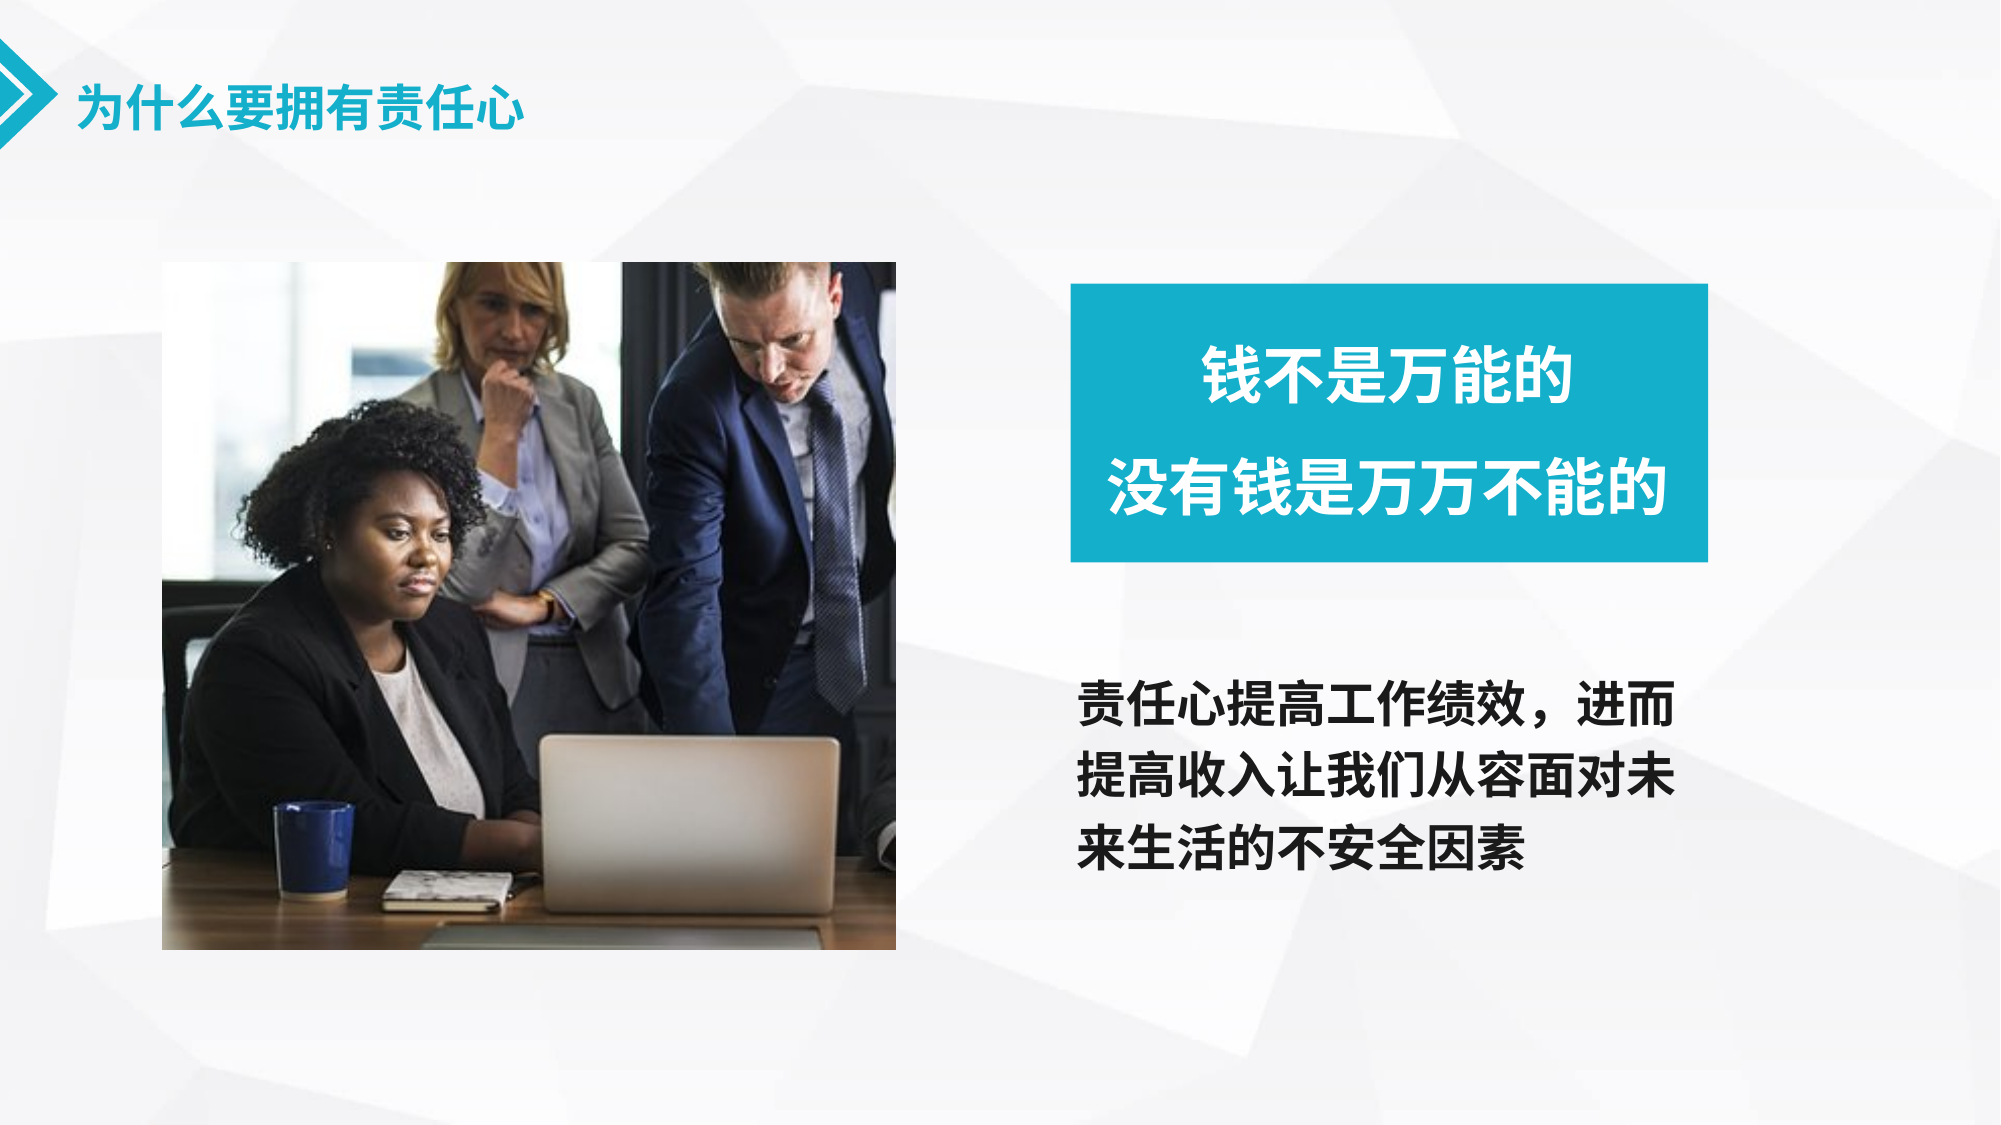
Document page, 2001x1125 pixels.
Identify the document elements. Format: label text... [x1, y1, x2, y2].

text_box 钱不是万能的 没有钱是万万不能的 [1091, 291, 1684, 531]
text_box 责任心提高工作绩效，进而提高收入让我们从容面对未来生活的不安全因素 [1049, 585, 1730, 988]
picture [0, 0, 2000, 1125]
text_box 为什么要拥有责任心 [60, 56, 541, 144]
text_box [0, 38, 59, 150]
text_box [1070, 283, 1709, 563]
